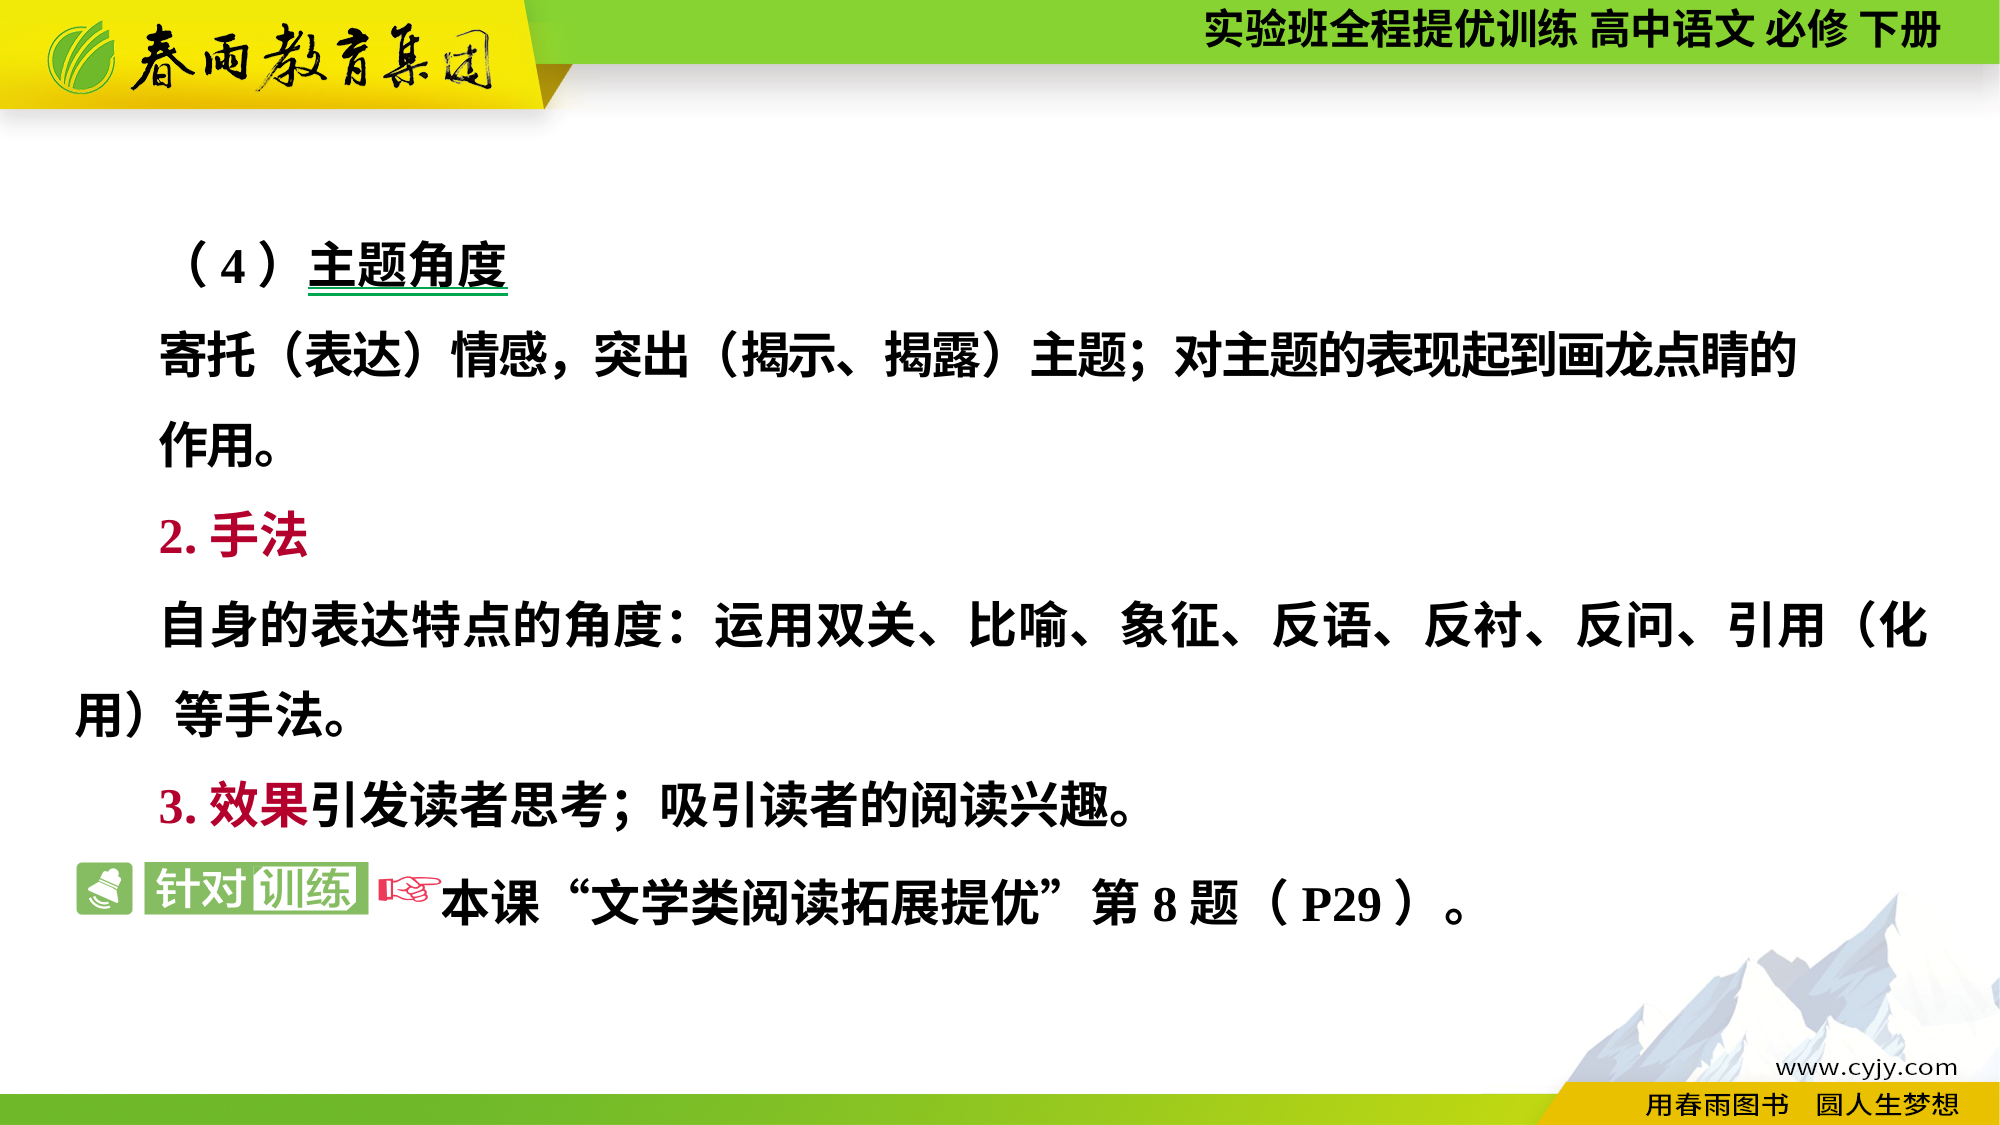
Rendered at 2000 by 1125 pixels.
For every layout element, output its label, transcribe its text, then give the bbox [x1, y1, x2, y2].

list （4）主题角度 寄托（表达）情感，突出（揭示、揭露）主题；对主题的表现起到画龙点睛的 作用。 2.手法 自身的表达特点的角度：运用双关、比喻、象征、反语、反衬、反问、引用（化用）等手法。 3.效果引发读者思考；吸引读者的阅读兴趣。 [59, 196, 1944, 834]
picture [0, 0, 2000, 1125]
text_box 本课“文学类阅读拓展提优”第8题（P29）。 [59, 834, 1944, 940]
